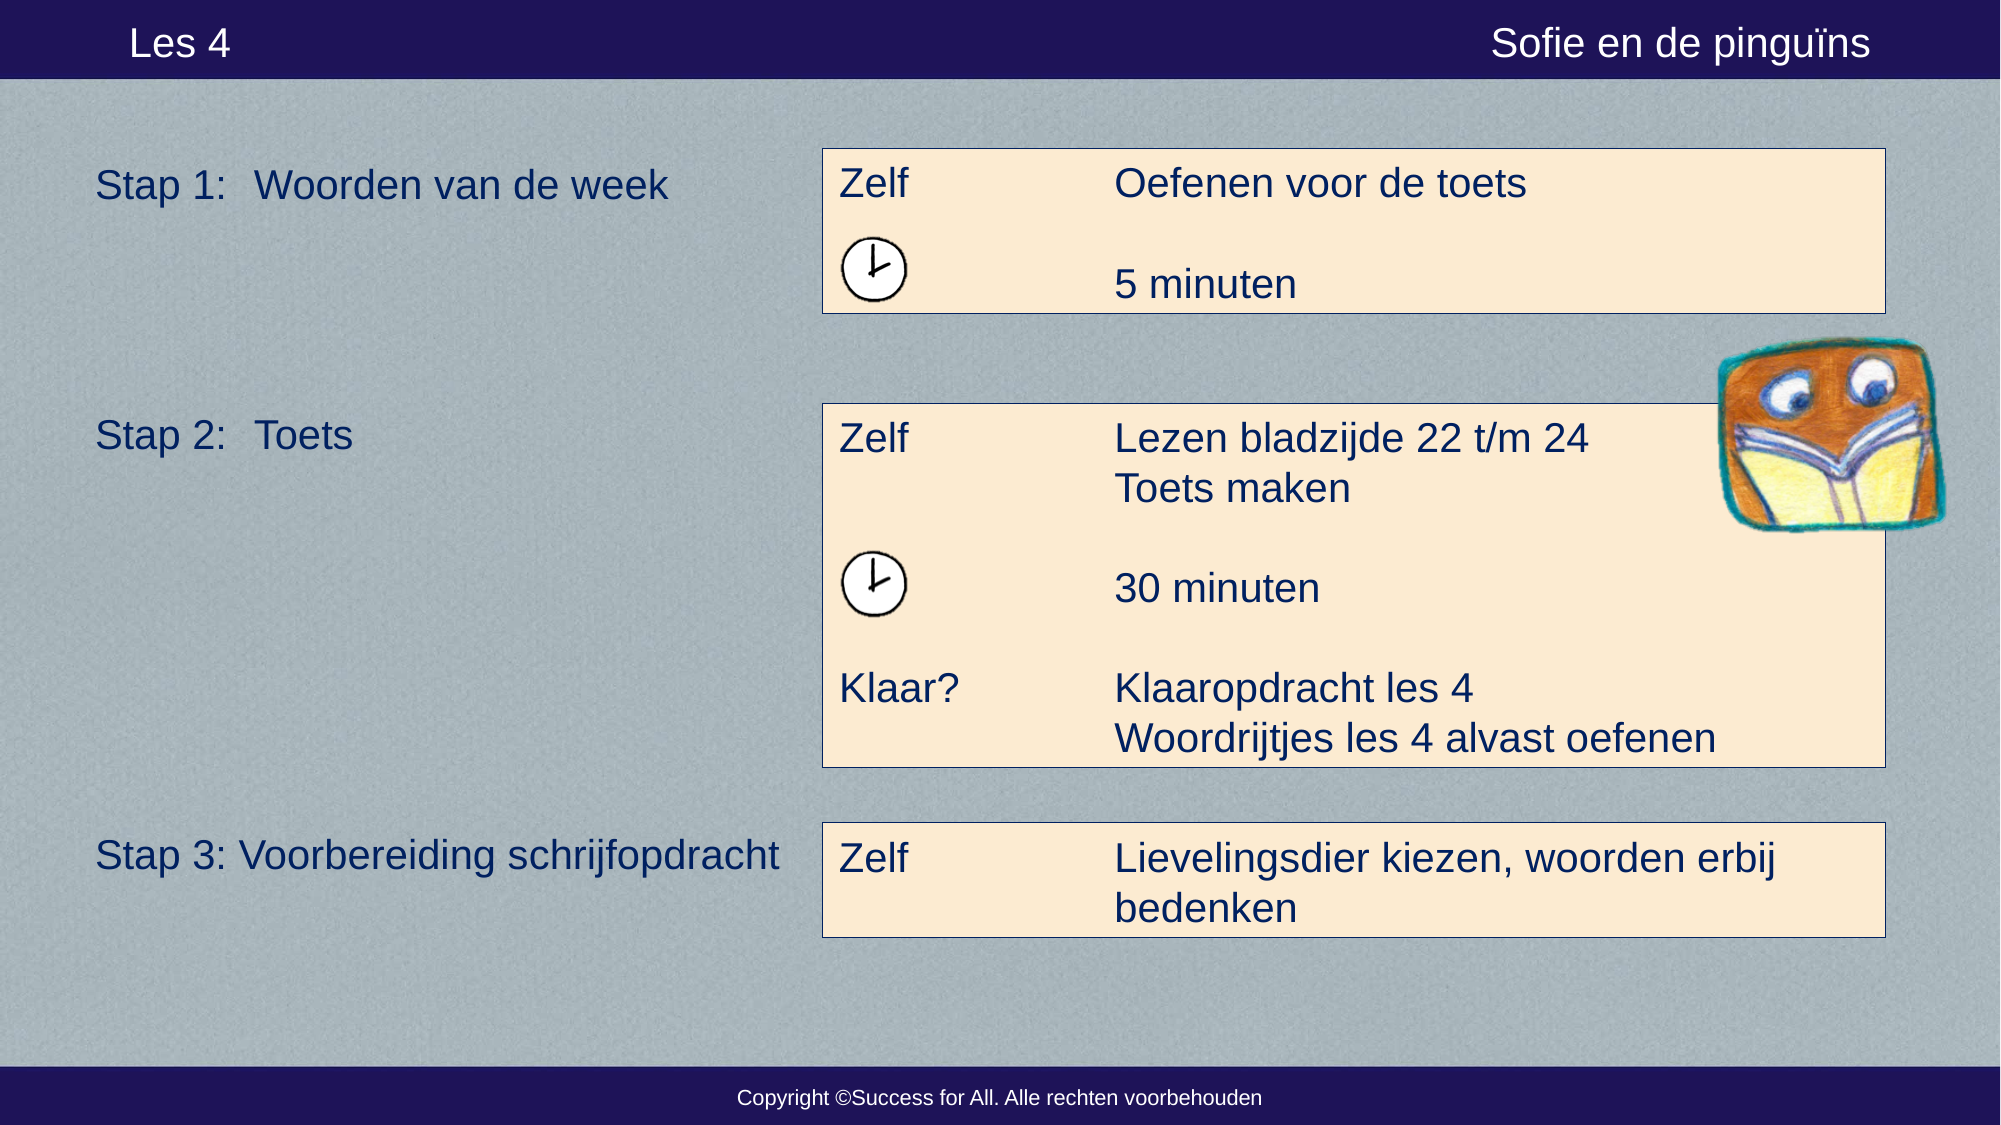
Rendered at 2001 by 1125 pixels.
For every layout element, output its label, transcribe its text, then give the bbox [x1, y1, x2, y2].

text_box Zelf Lievelingsdier kiezen, woorden erbij bedenken [822, 822, 1886, 938]
picture [0, 0, 2001, 1125]
text_box Stap 1: Woorden van de week Stap 2: Toets [80, 150, 873, 766]
text_box Les 4 [114, 8, 354, 73]
text_box Copyright ©Success for All. Alle rechten voorbehouden [0, 1076, 2000, 1125]
text_box Zelf Lezen bladzijde 22 t/m 24 Toets maken 30 minuten Klaar? Klaaropdracht les 4 Woordrijtjes les 4 alvast oefenen [822, 403, 1886, 768]
text_box Stap 3: Voorbereiding schrijfopdracht [80, 820, 1081, 886]
text_box Sofie en de pinguïns [999, 8, 1886, 73]
text_box Zelf Oefenen voor de toets 5 minuten [822, 148, 1886, 314]
